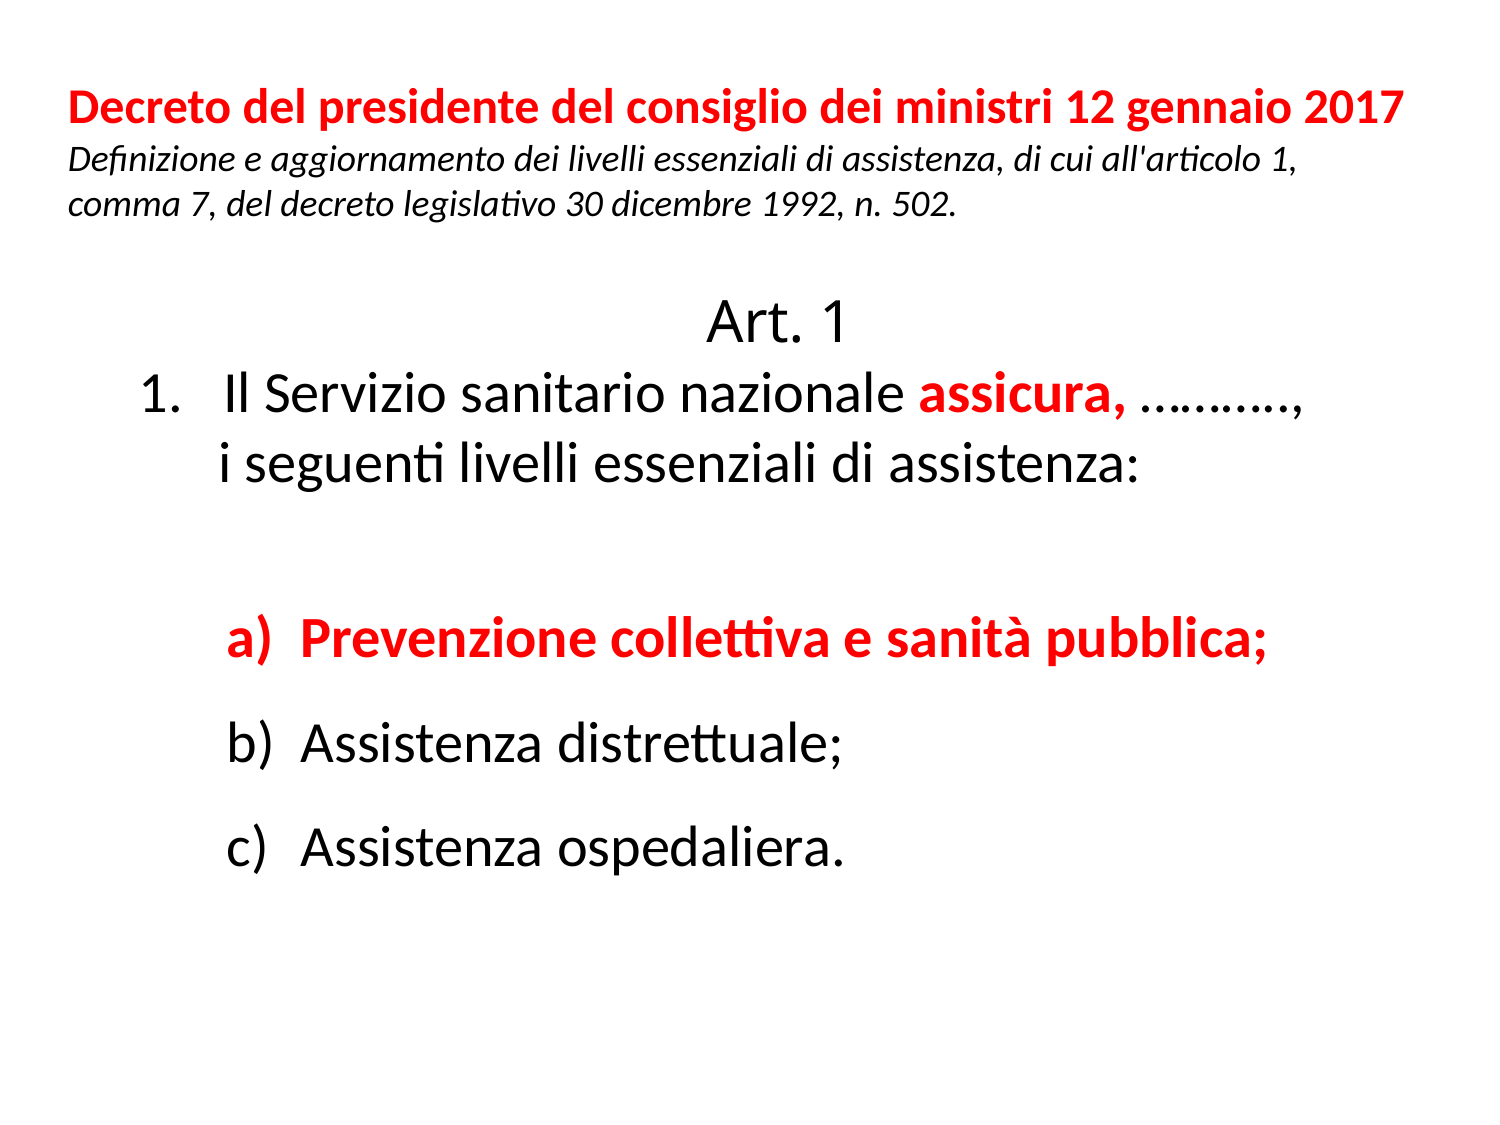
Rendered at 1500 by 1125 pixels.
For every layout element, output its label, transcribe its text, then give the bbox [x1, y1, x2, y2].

text_box Art. 1 Il Servizio sanitario nazionale assicura, ……….., i seguenti livelli essenziali di assistenza: Prevenzione collettiva e sanità pubblica; Assistenza distrettuale; Assistenza ospedaliera. [123, 276, 1436, 886]
text_box Decreto del presidente del consiglio dei ministri 12 gennaio 2017 Definizione e aggiornamento dei livelli essenziali di assistenza, di cui all'articolo 1, comma 7, del decreto legislativo 30 dicembre 1992, n. 502. [53, 66, 1436, 232]
